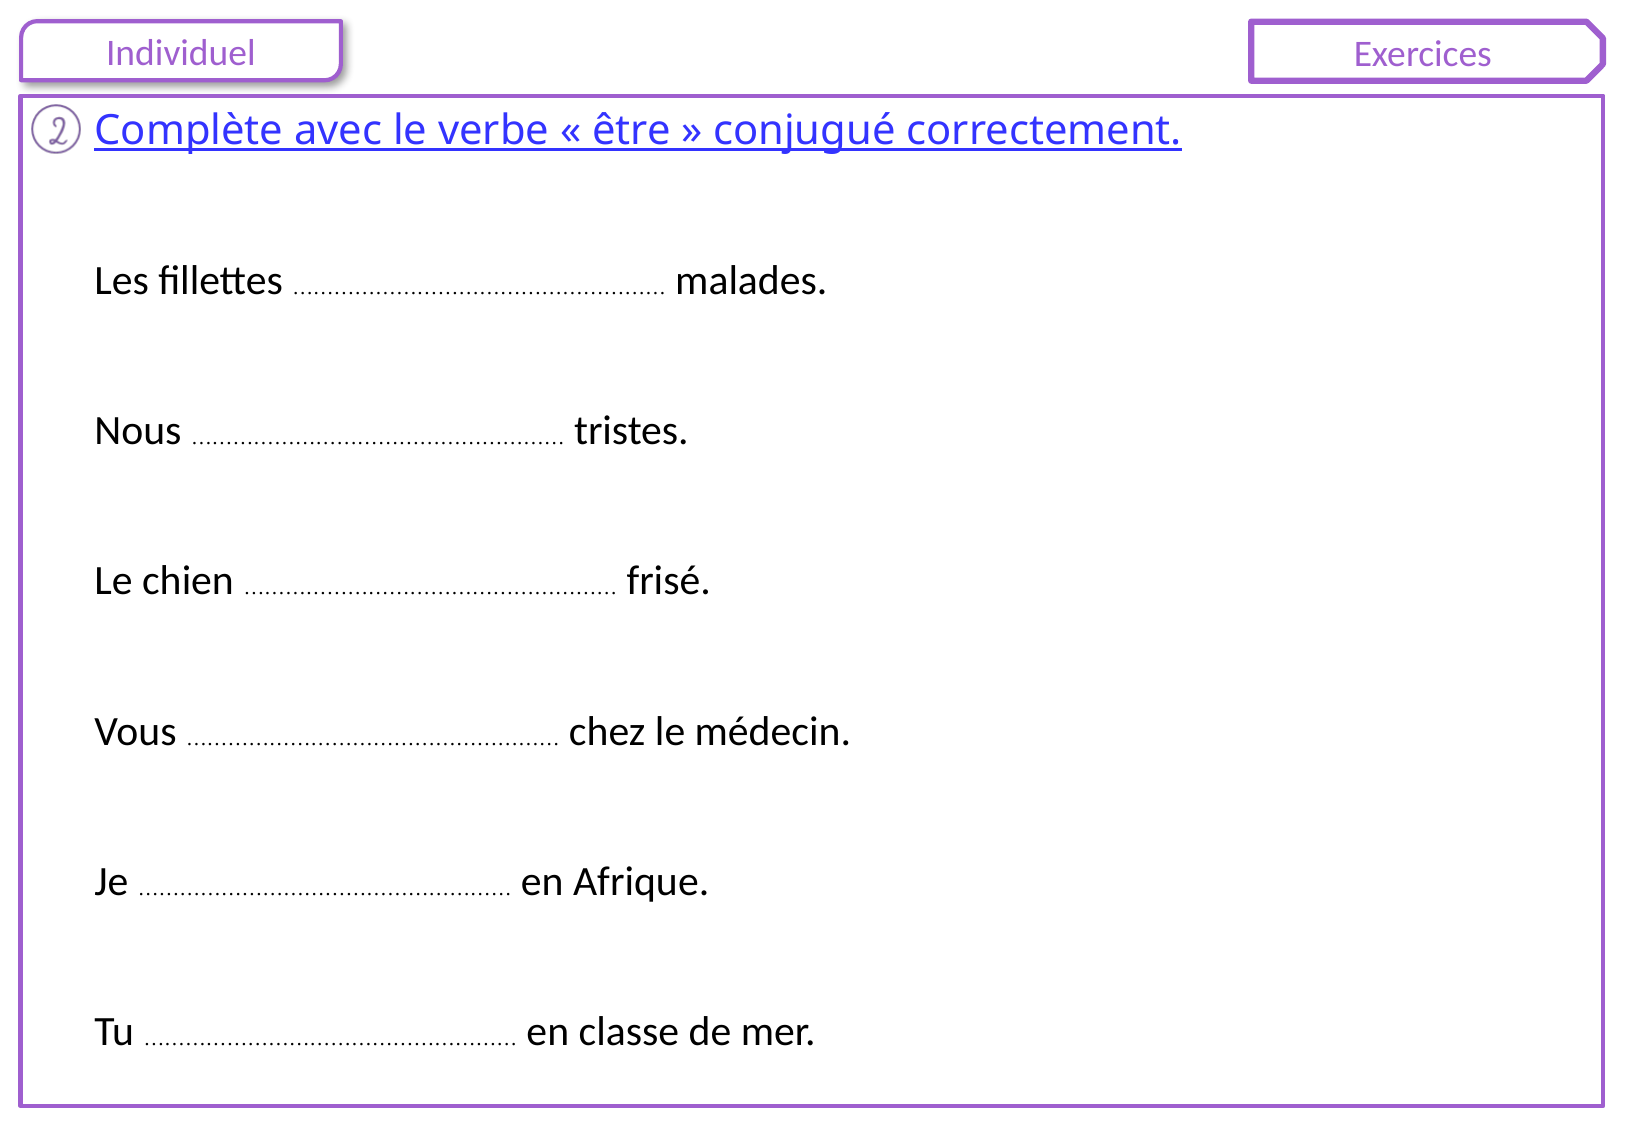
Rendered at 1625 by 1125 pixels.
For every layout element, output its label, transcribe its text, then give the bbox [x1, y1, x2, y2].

picture [20, 95, 98, 193]
list Complète avec le verbe « être » conjugué correctement. Les fillettes ……………………………………………… malades. Nous ……………………………………………… tristes. Le chien ……………………………………………… frisé. Vous ……………………………………………… chez le médecin. Je ……………………………………………… en Afrique. Tu ……………………………………………… en classe de mer. [18, 94, 1605, 1108]
